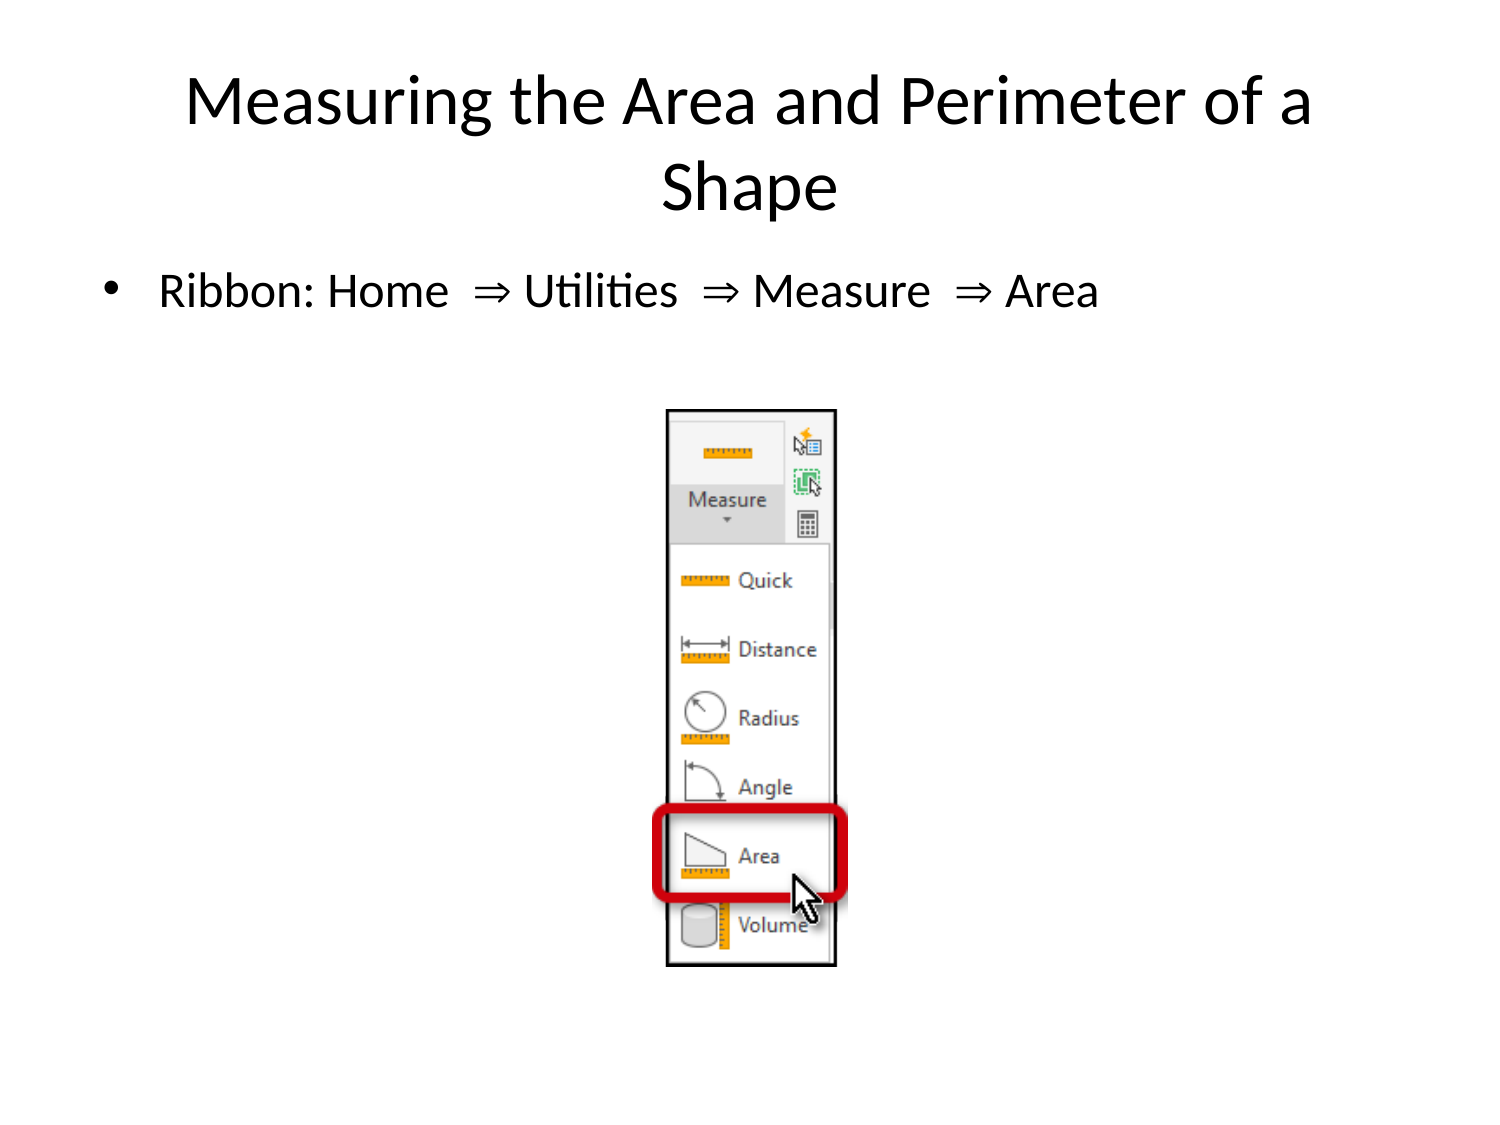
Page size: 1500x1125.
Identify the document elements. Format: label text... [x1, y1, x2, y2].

list Ribbon: Home  Utilities  Measure  Area [87, 249, 1213, 950]
picture [652, 409, 848, 967]
title Measuring the Area and Perimeter of a Shape [75, 45, 1425, 233]
